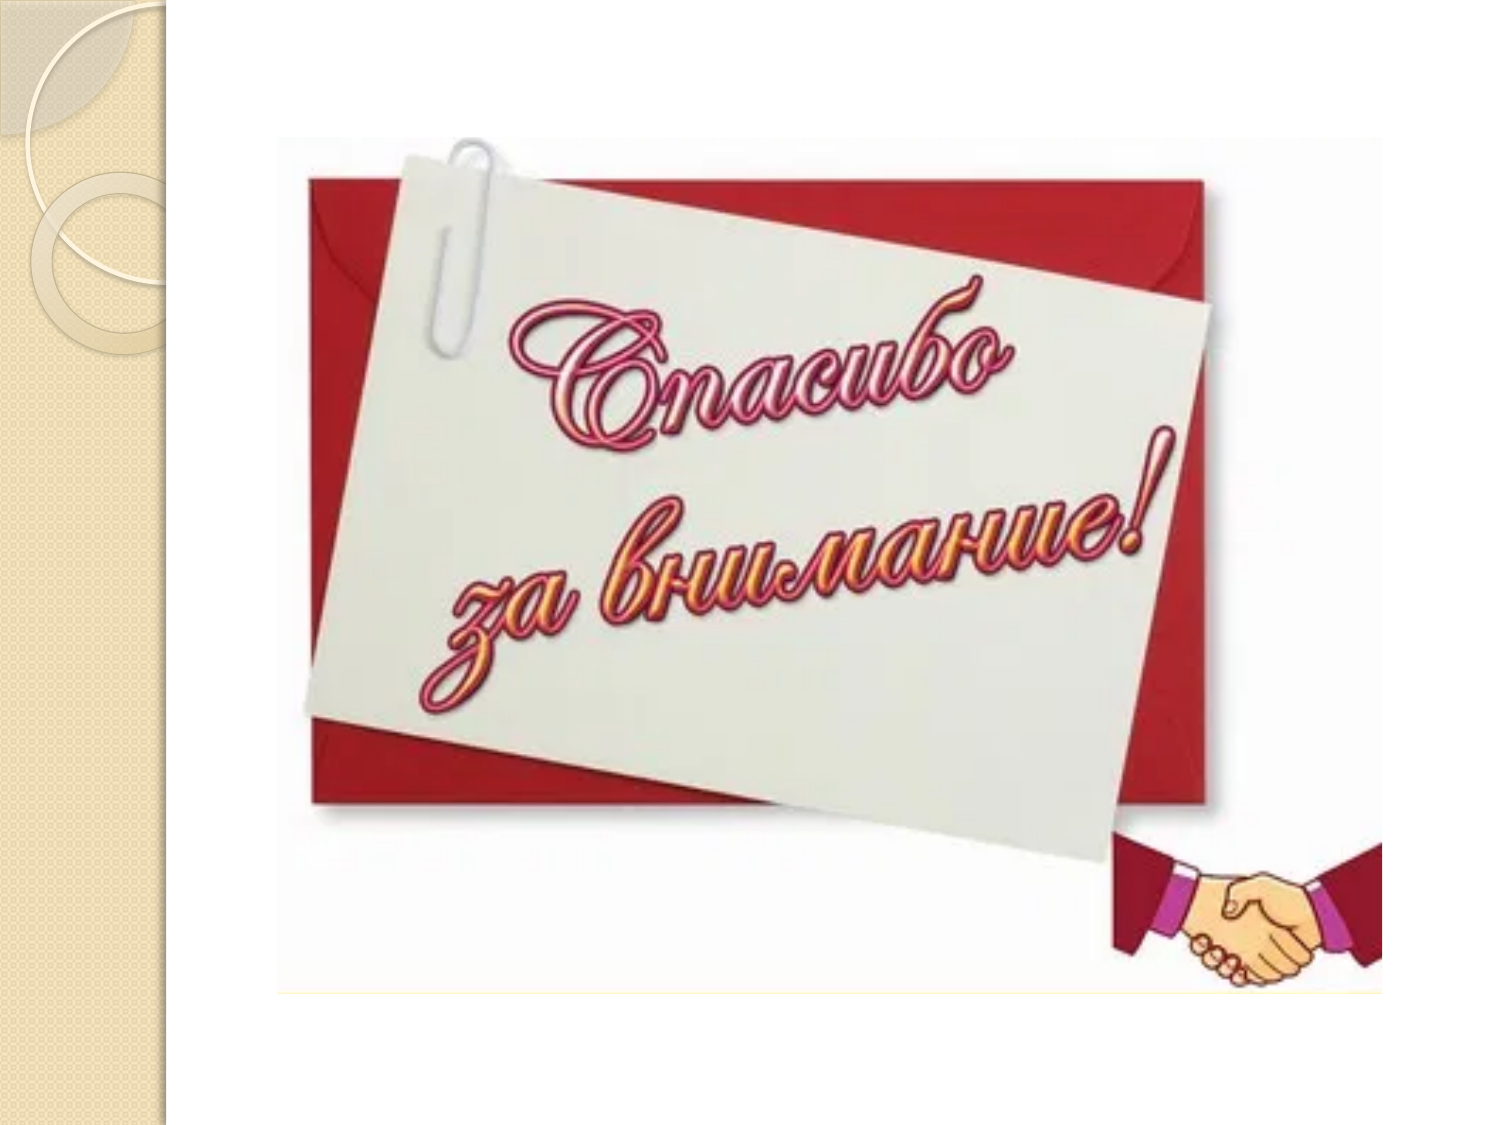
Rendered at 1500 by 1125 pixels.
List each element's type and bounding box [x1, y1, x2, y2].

picture [277, 136, 1383, 994]
